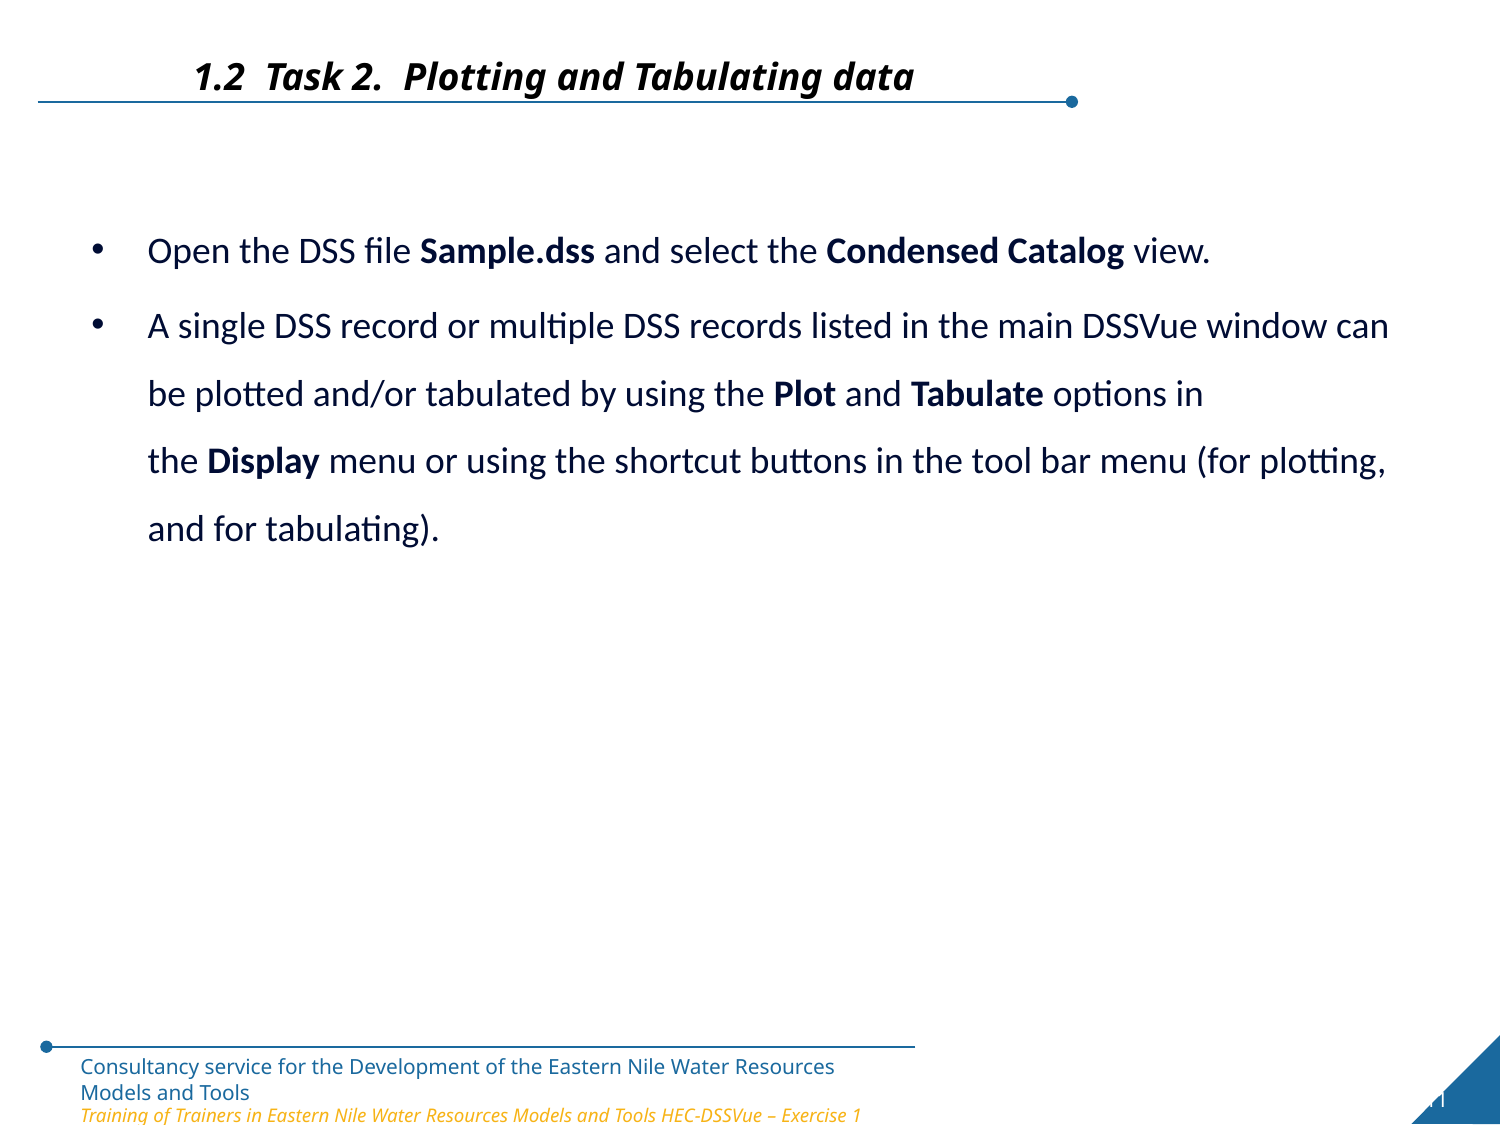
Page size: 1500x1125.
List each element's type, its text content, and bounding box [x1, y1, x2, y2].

text_box 1.2 Task 2. Plotting and Tabulating data [178, 22, 1468, 106]
list Open the DSS file Sample.dss and select the Condensed Catalog view. A single DSS record or multiple DSS records listed in the main DSSVue window can be plotted and/or tabulated by using the Plot and Tabulate options in the Display menu or using the shortcut buttons in the tool bar menu (for plotting, and for tabulating). [76, 196, 1447, 941]
